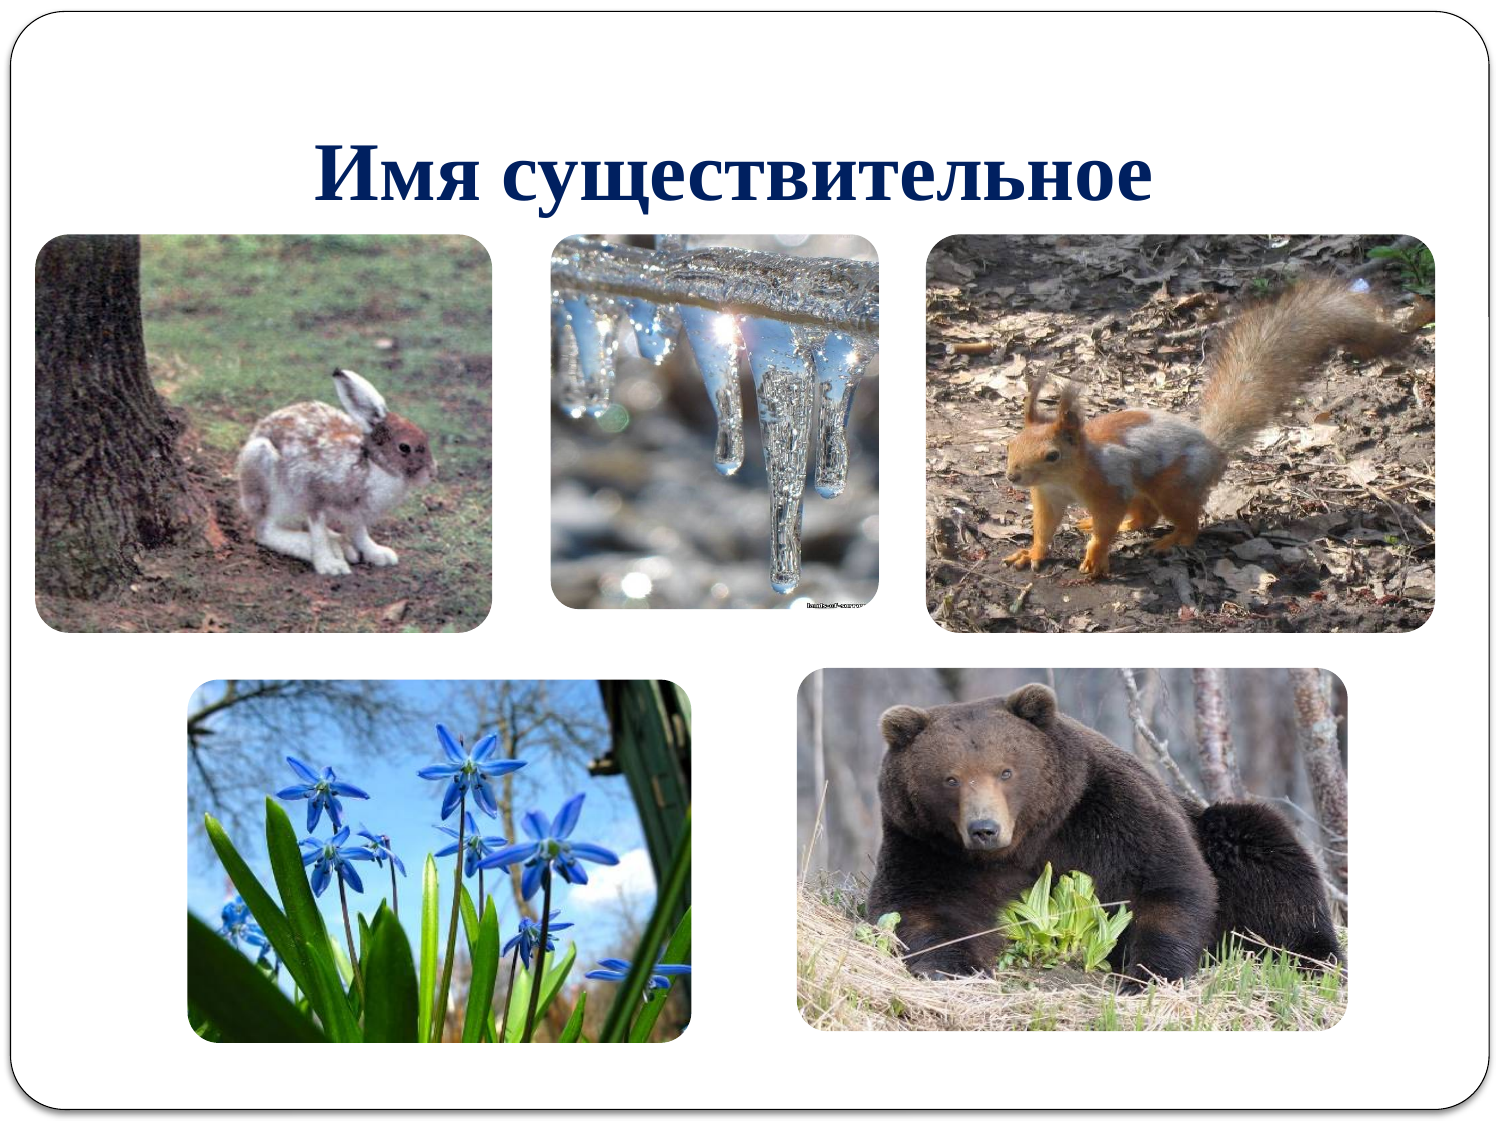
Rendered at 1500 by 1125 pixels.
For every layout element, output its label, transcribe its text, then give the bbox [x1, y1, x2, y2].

picture [187, 679, 692, 1044]
title Имя существительное [150, 45, 1425, 233]
picture [550, 234, 880, 610]
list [34, 234, 493, 634]
picture [796, 667, 1348, 1032]
picture [925, 234, 1436, 634]
